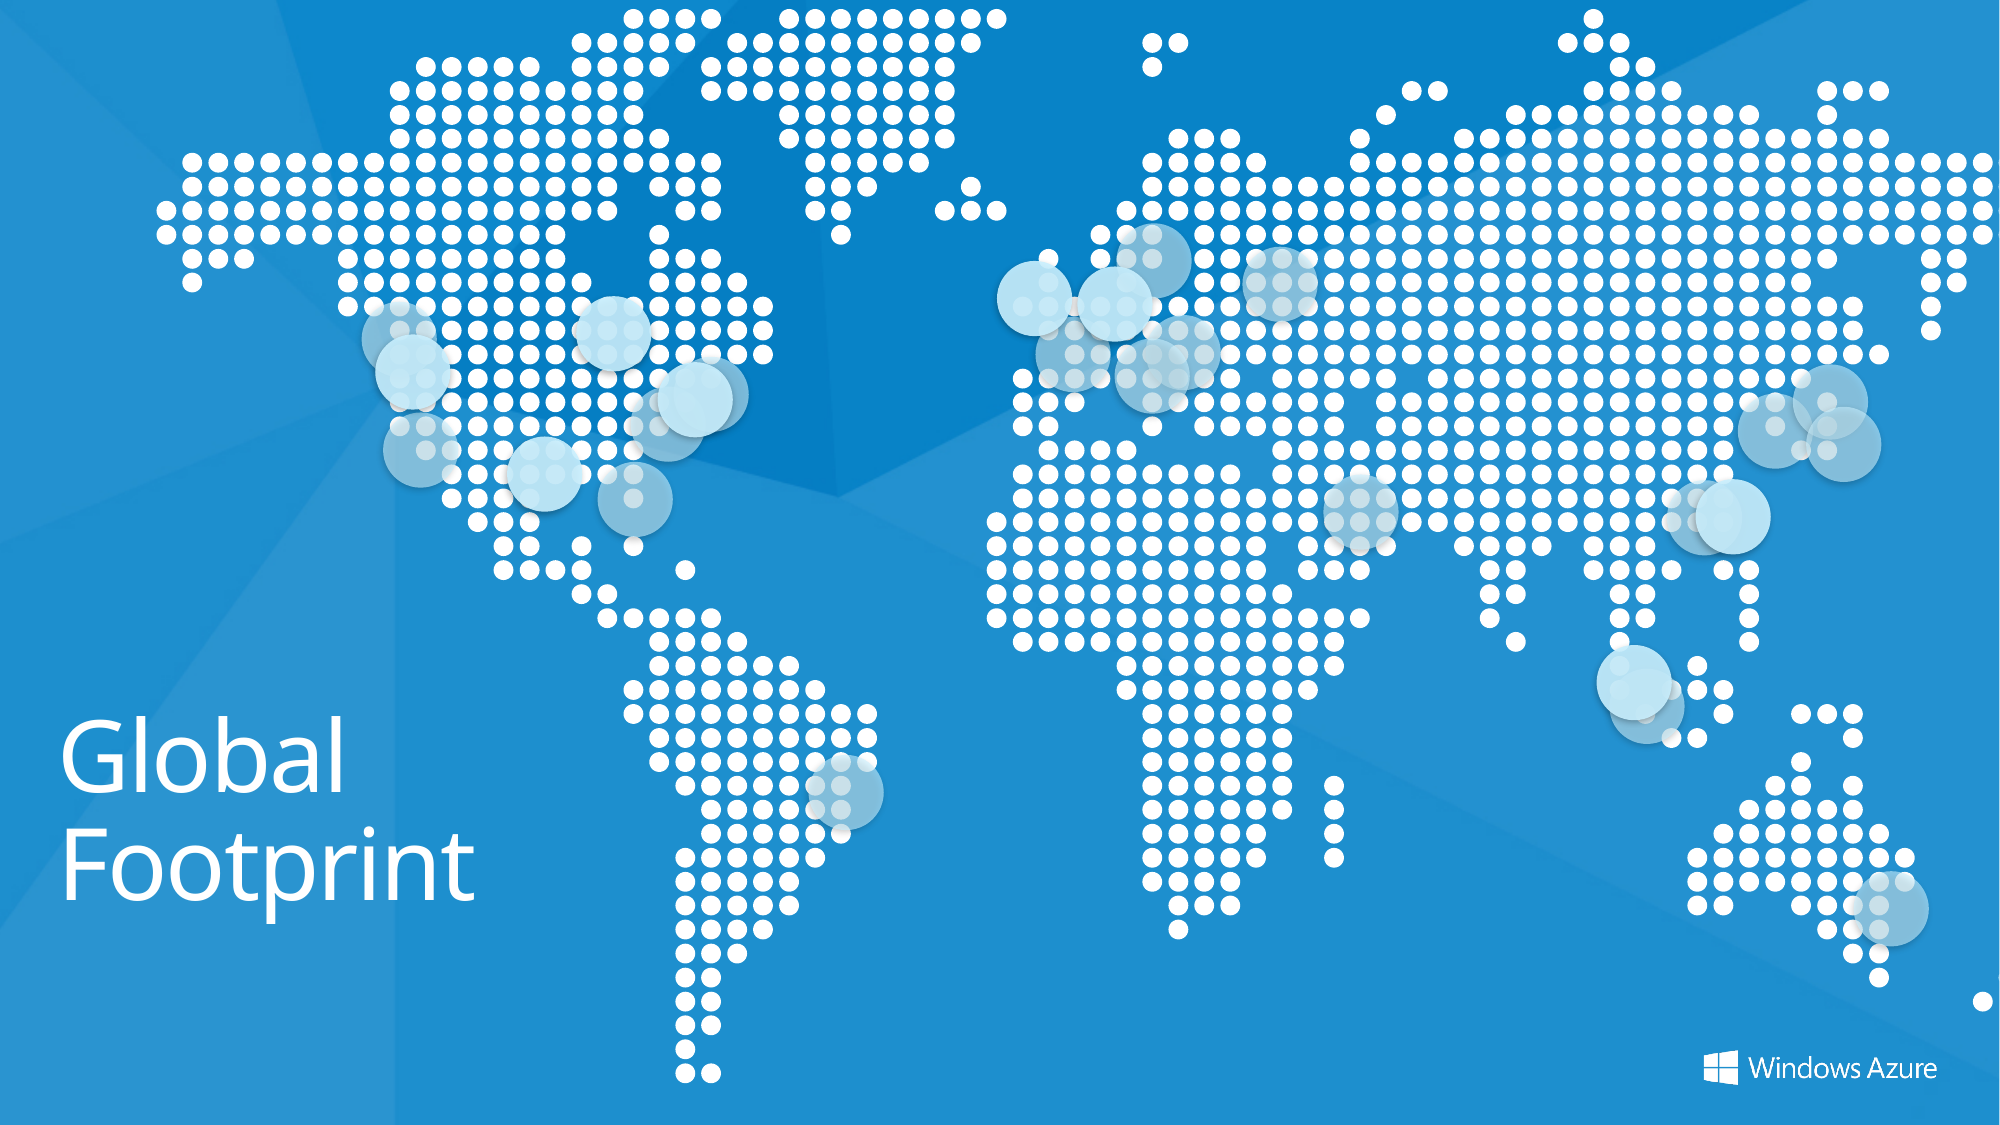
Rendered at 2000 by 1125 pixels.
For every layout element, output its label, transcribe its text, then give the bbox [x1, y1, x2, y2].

picture [0, 0, 2000, 1125]
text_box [156, 8, 2000, 1084]
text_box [375, 260, 1772, 721]
title Global Footprint [57, 705, 150, 924]
